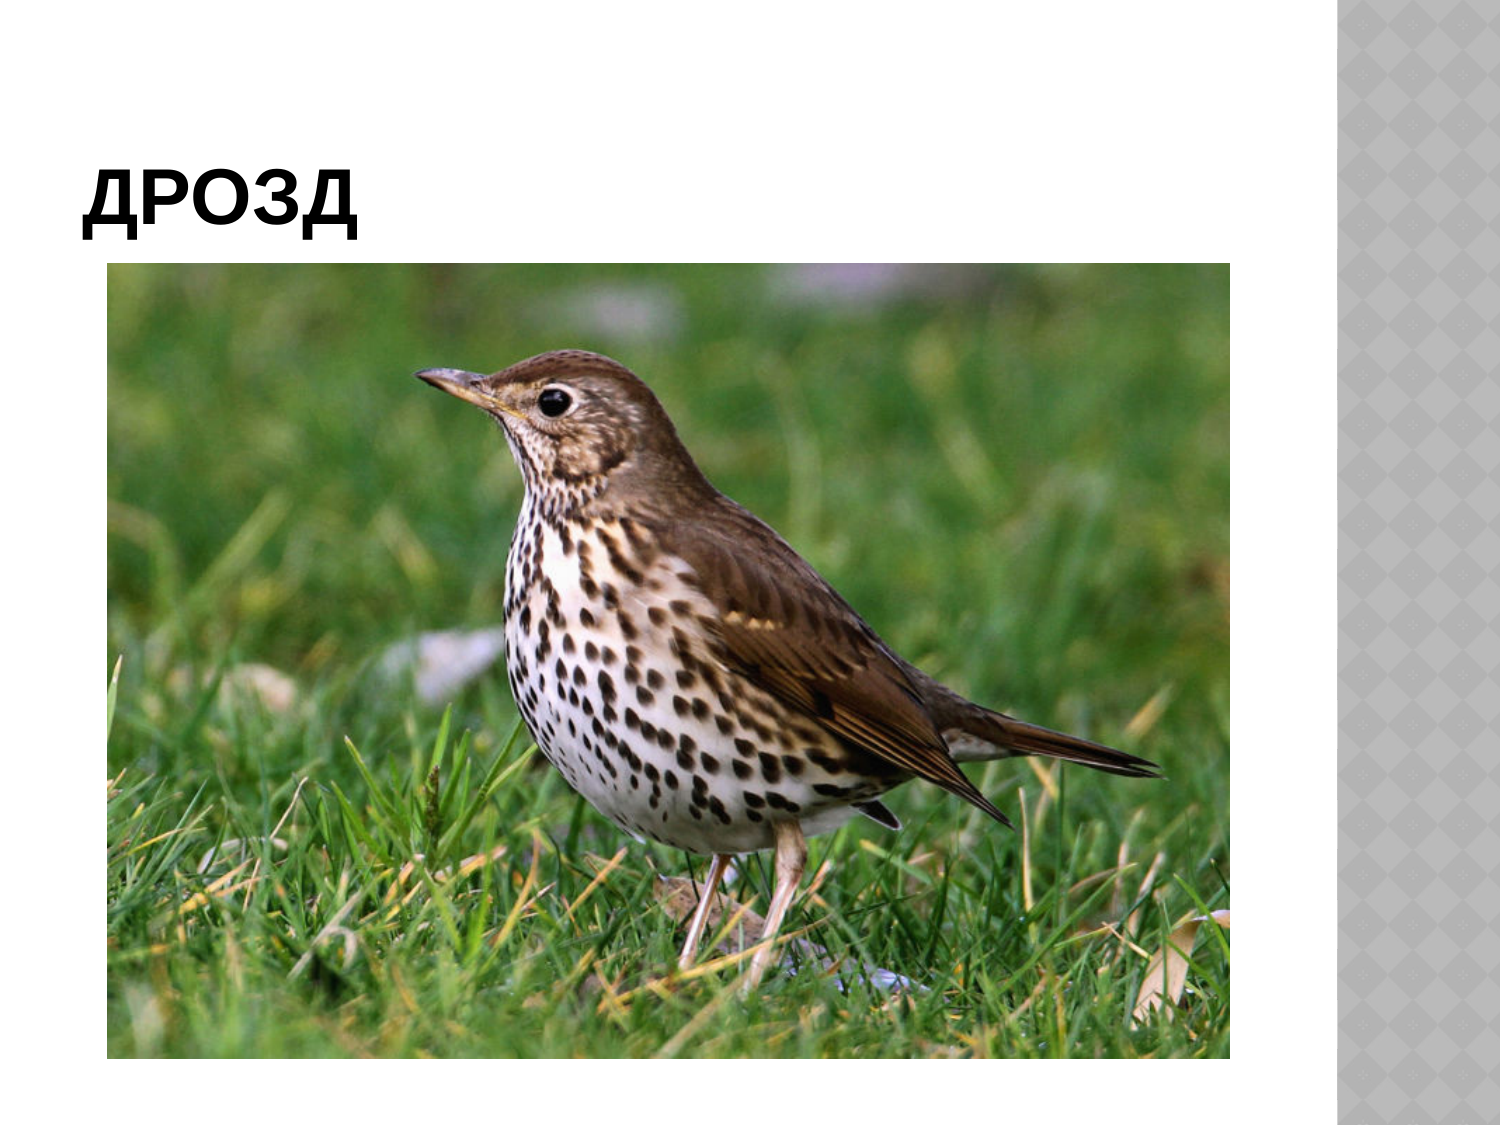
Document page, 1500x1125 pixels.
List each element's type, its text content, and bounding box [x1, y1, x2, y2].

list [107, 263, 1231, 1060]
title Дрозд [75, 52, 1263, 240]
